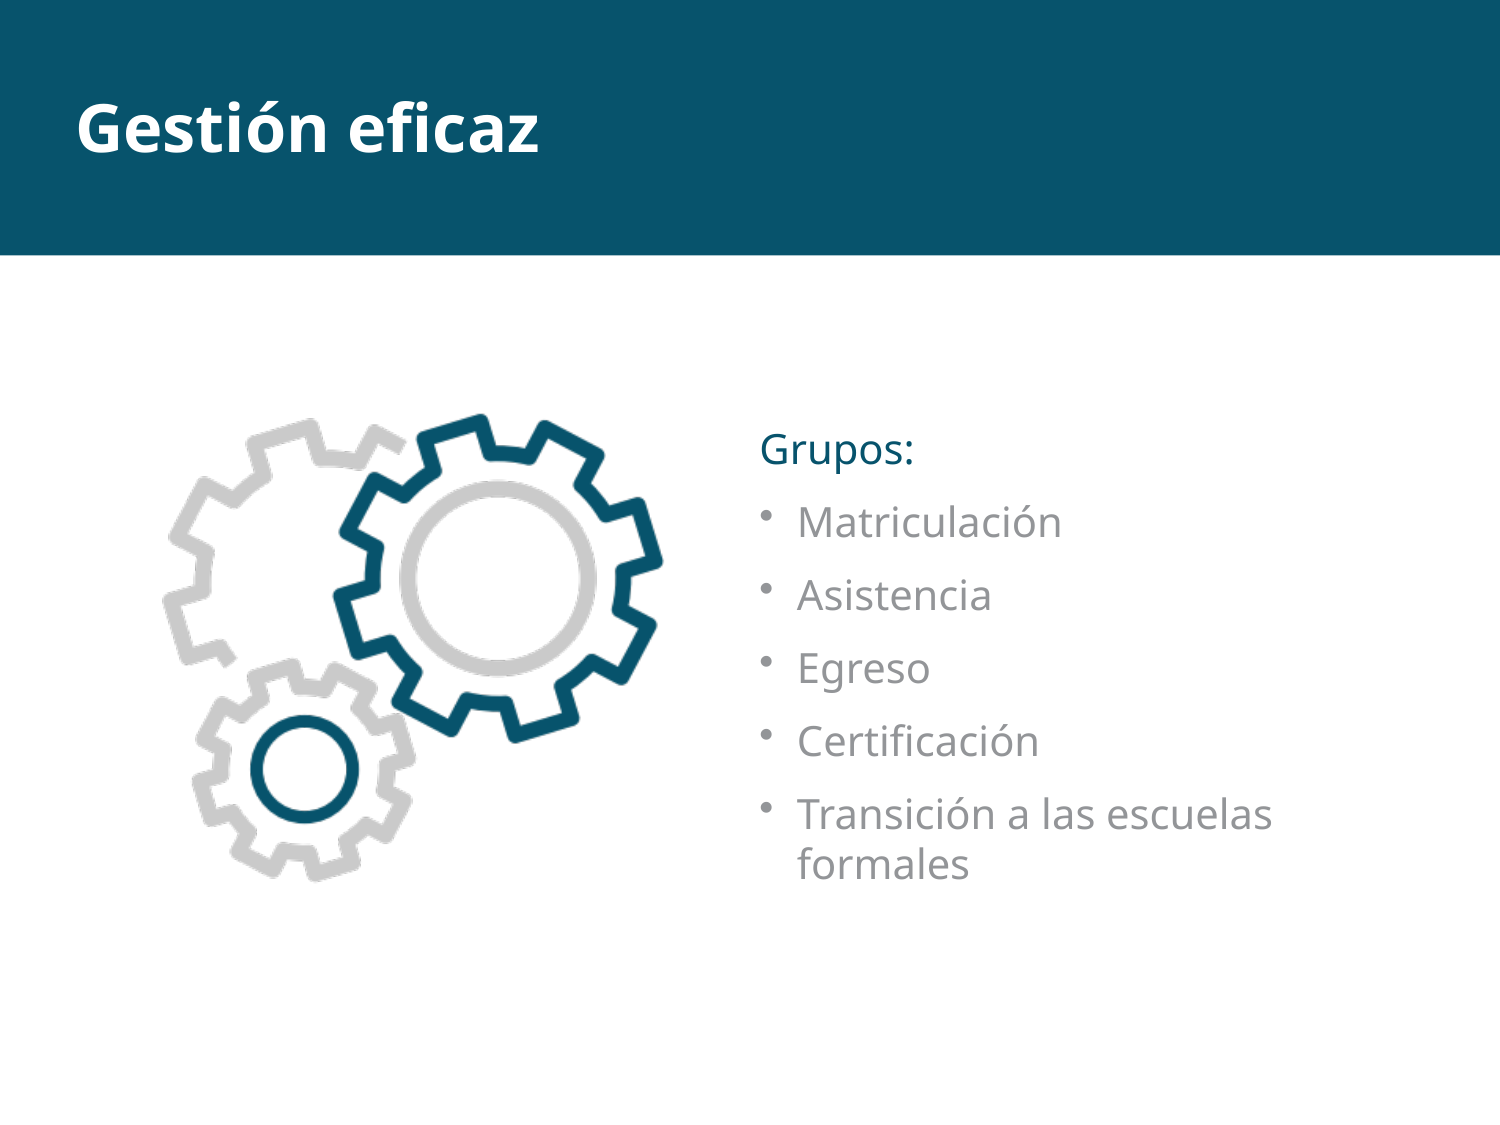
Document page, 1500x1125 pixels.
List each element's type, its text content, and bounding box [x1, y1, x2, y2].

picture [117, 284, 702, 954]
text_box Grupos: Matriculación Asistencia Egreso Certificación Transición a las escuelas formales [757, 397, 1303, 888]
title Gestión eficaz [72, 83, 747, 274]
